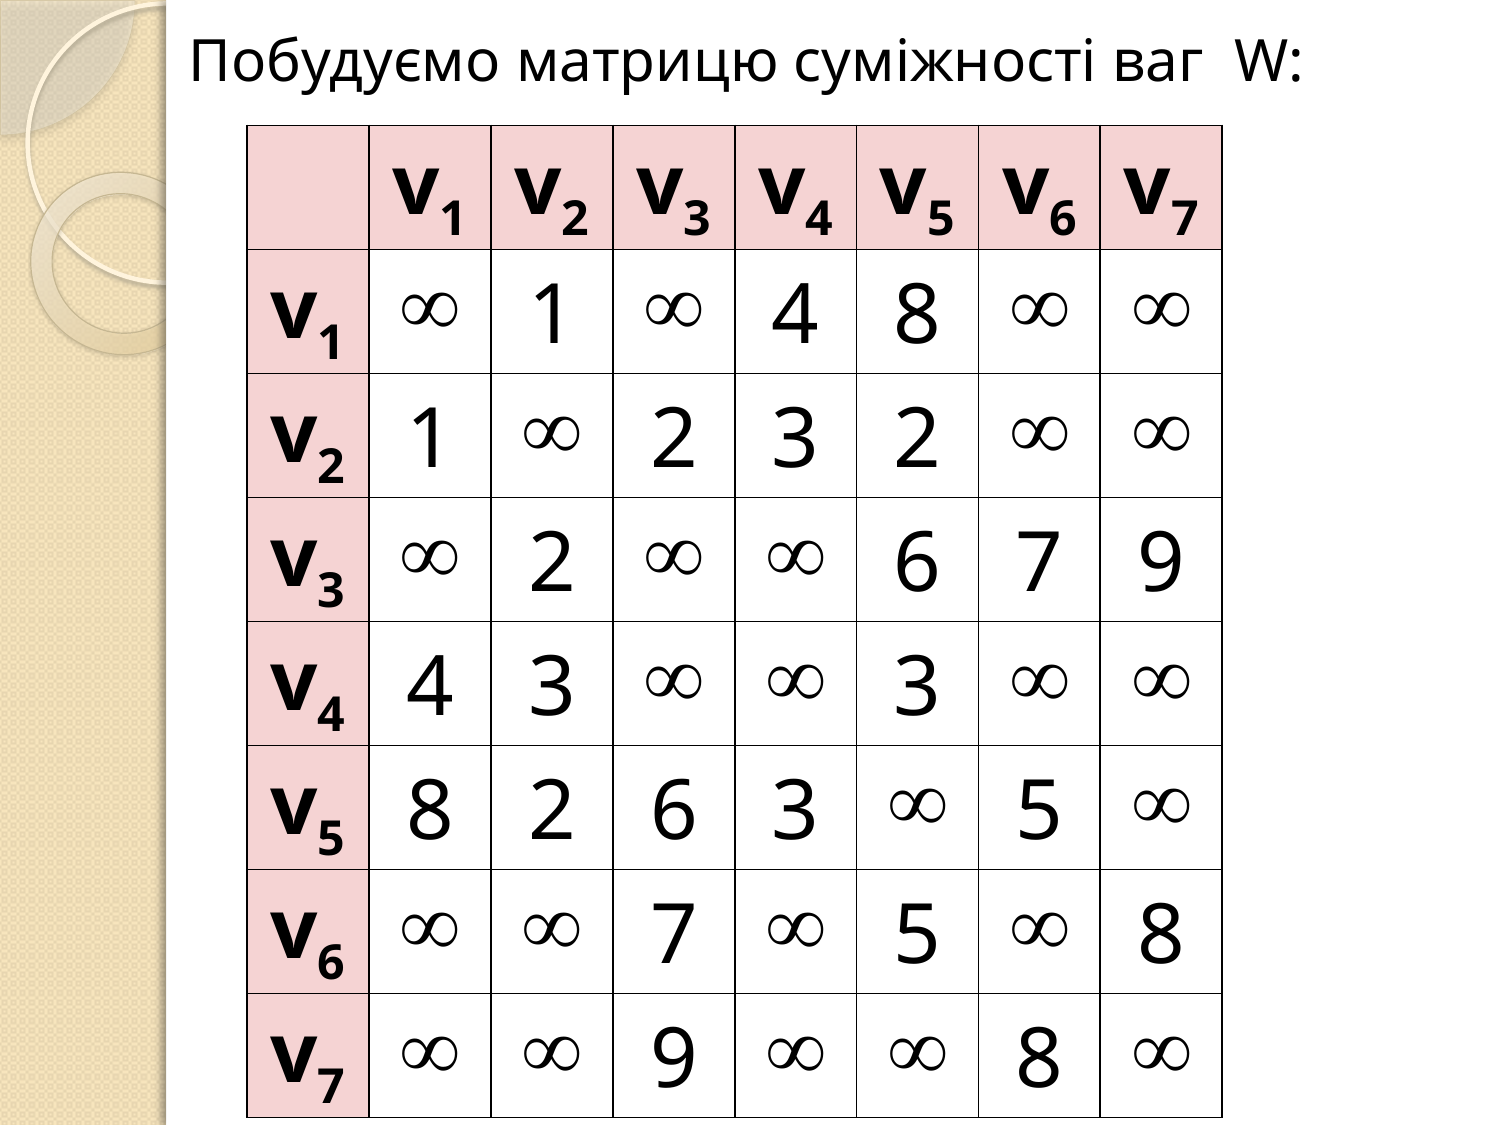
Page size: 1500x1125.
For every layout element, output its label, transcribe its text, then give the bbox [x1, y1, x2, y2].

table_cell  [736, 622, 856, 745]
table_cell 6 [614, 746, 734, 869]
table_cell  [1101, 746, 1221, 869]
table_cell  [614, 498, 734, 621]
table_cell 1 [370, 374, 490, 497]
table_cell  [1101, 994, 1221, 1117]
table_cell 2 [614, 374, 734, 497]
table_cell  [1101, 622, 1221, 745]
table_cell 3 [857, 622, 978, 745]
table_header v5 [857, 146, 978, 249]
table_cell 3 [736, 374, 856, 497]
table_cell  [614, 250, 734, 373]
table_cell 2 [857, 374, 978, 497]
table_cell 9 [1101, 498, 1221, 621]
table_cell 8 [370, 746, 490, 869]
table_cell  [979, 870, 1099, 993]
table_cell  [857, 994, 978, 1117]
table_header v3 [614, 146, 734, 249]
table_cell 7 [979, 498, 1099, 621]
table_cell 4 [370, 622, 490, 745]
table_cell  [370, 870, 490, 993]
table_cell 7 [614, 870, 734, 993]
table_header v7 [1101, 146, 1221, 249]
table_cell  [736, 994, 856, 1117]
table_cell  [979, 622, 1099, 745]
table_cell 8 [1101, 870, 1221, 993]
table_cell 3 [492, 622, 612, 745]
table_header v2 [492, 146, 612, 249]
table_cell  [492, 994, 612, 1117]
table_header [248, 146, 368, 249]
table_cell  [857, 746, 978, 869]
table_cell  [979, 250, 1099, 373]
table_cell 8 [857, 250, 978, 373]
table_cell  [370, 994, 490, 1117]
table_header v4 [736, 146, 856, 249]
table_cell  [370, 250, 490, 373]
table_cell  [1101, 374, 1221, 497]
table_cell  [492, 374, 612, 497]
table_cell 3 [736, 746, 856, 869]
table_cell v4 [248, 622, 368, 745]
table_cell v7 [248, 994, 368, 1117]
table_cell  [370, 498, 490, 621]
table_cell 4 [736, 250, 856, 373]
table_cell 5 [857, 870, 978, 993]
table_header v6 [979, 146, 1099, 249]
table_cell 8 [979, 994, 1099, 1117]
table_cell 5 [979, 746, 1099, 869]
table_cell  [736, 870, 856, 993]
table_cell 2 [492, 498, 612, 621]
table_cell v5 [248, 746, 368, 869]
table_cell  [736, 498, 856, 621]
table_cell 9 [614, 994, 734, 1117]
table_cell v6 [248, 870, 368, 993]
text_box Побудуємо матрицю суміжності ваг W: [173, 15, 1367, 146]
table_cell 2 [492, 746, 612, 869]
table_cell  [979, 374, 1099, 497]
table_cell v2 [248, 374, 368, 497]
table_cell  [614, 622, 734, 745]
table_cell 1 [492, 250, 612, 373]
table_cell v1 [248, 250, 368, 373]
table_cell 6 [857, 498, 978, 621]
table_cell  [492, 870, 612, 993]
table_cell  [1101, 250, 1221, 373]
table_header v1 [370, 146, 490, 249]
table_cell v3 [248, 498, 368, 621]
